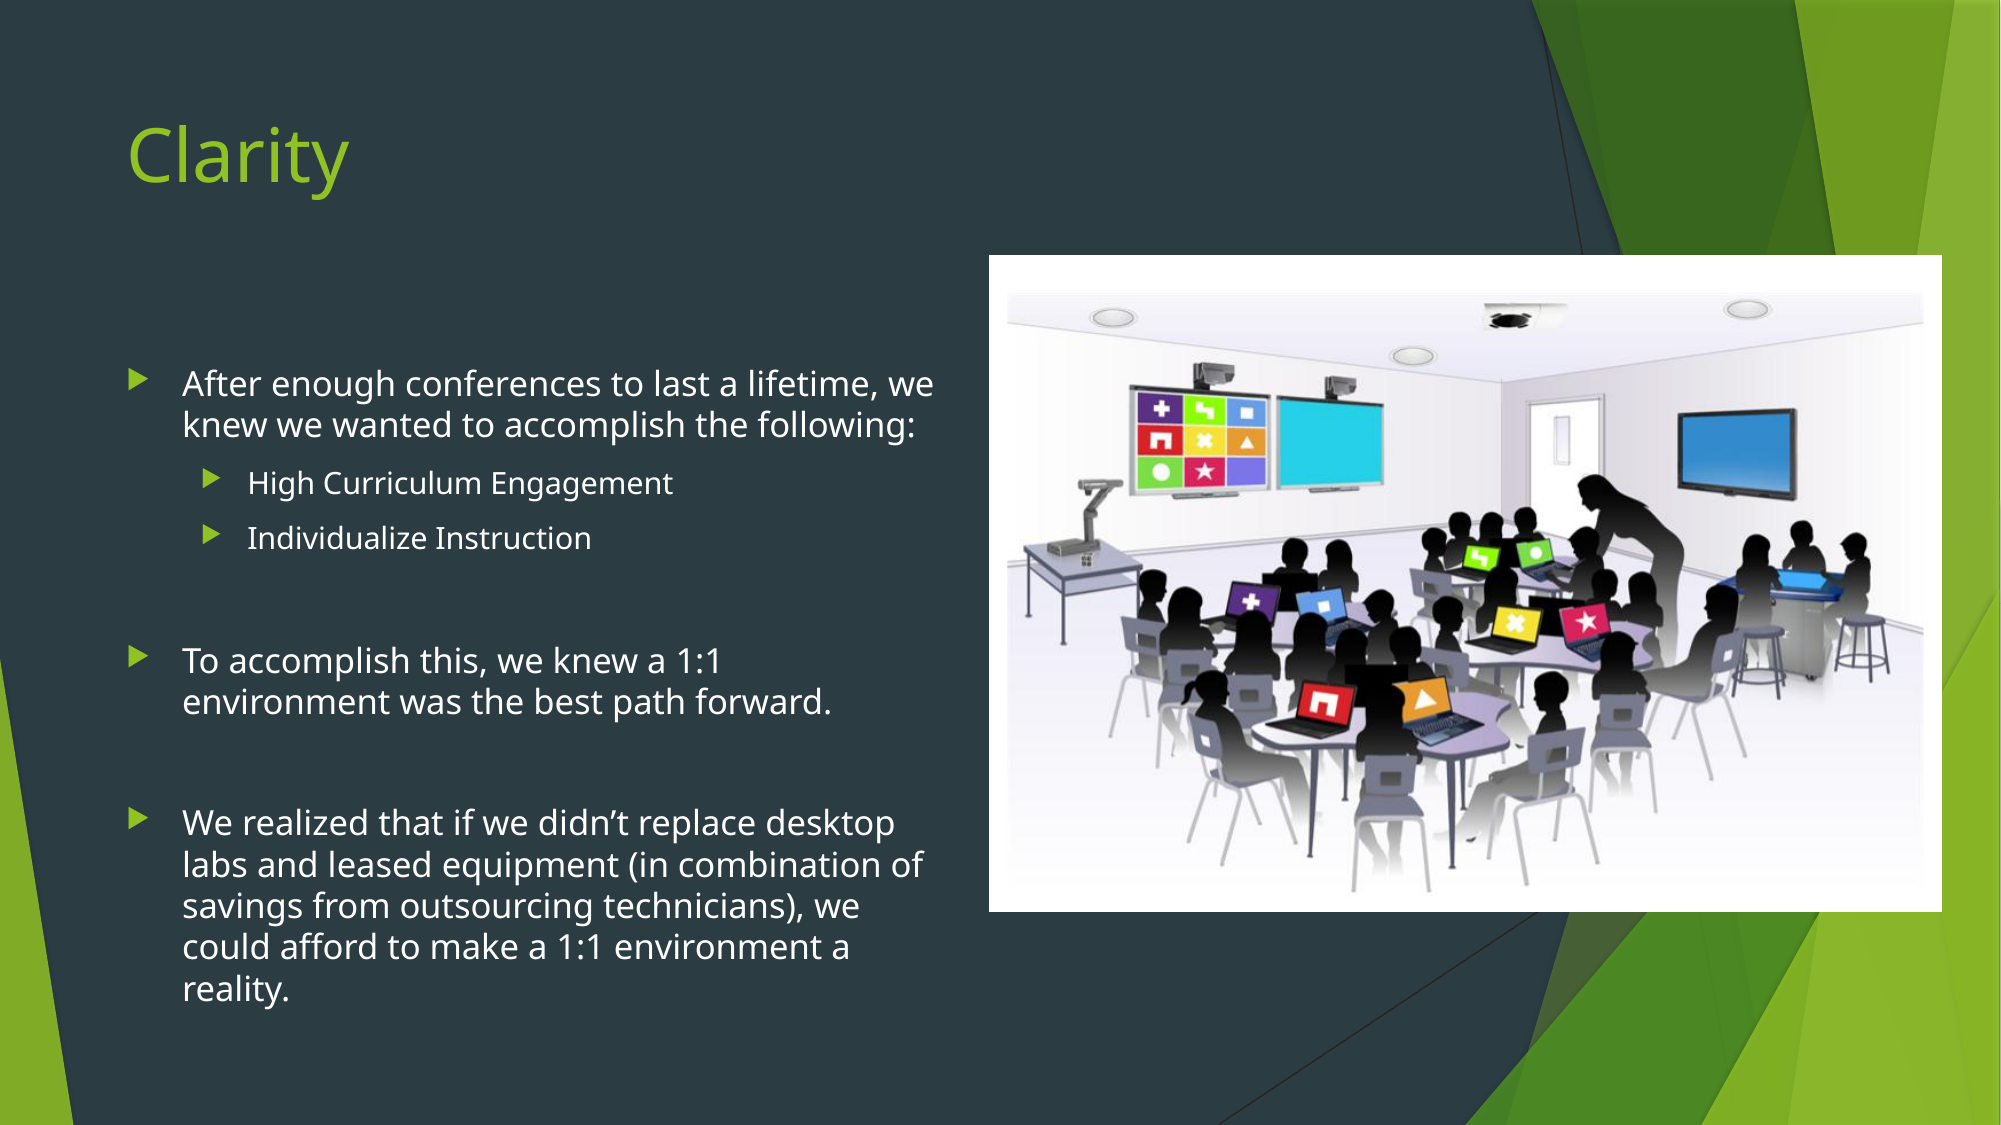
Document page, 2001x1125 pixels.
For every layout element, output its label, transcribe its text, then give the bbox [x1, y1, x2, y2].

list After enough conferences to last a lifetime, we knew we wanted to accomplish the following: High Curriculum Engagement Individualize Instruction To accomplish this, we knew a 1:1 environment was the best path forward. We realized that if we didn’t replace desktop labs and leased equipment (in combination of savings from outsourcing technicians), we could afford to make a 1:1 environment a reality. [111, 354, 955, 1034]
picture [988, 255, 1942, 912]
title Clarity [111, 99, 1522, 317]
